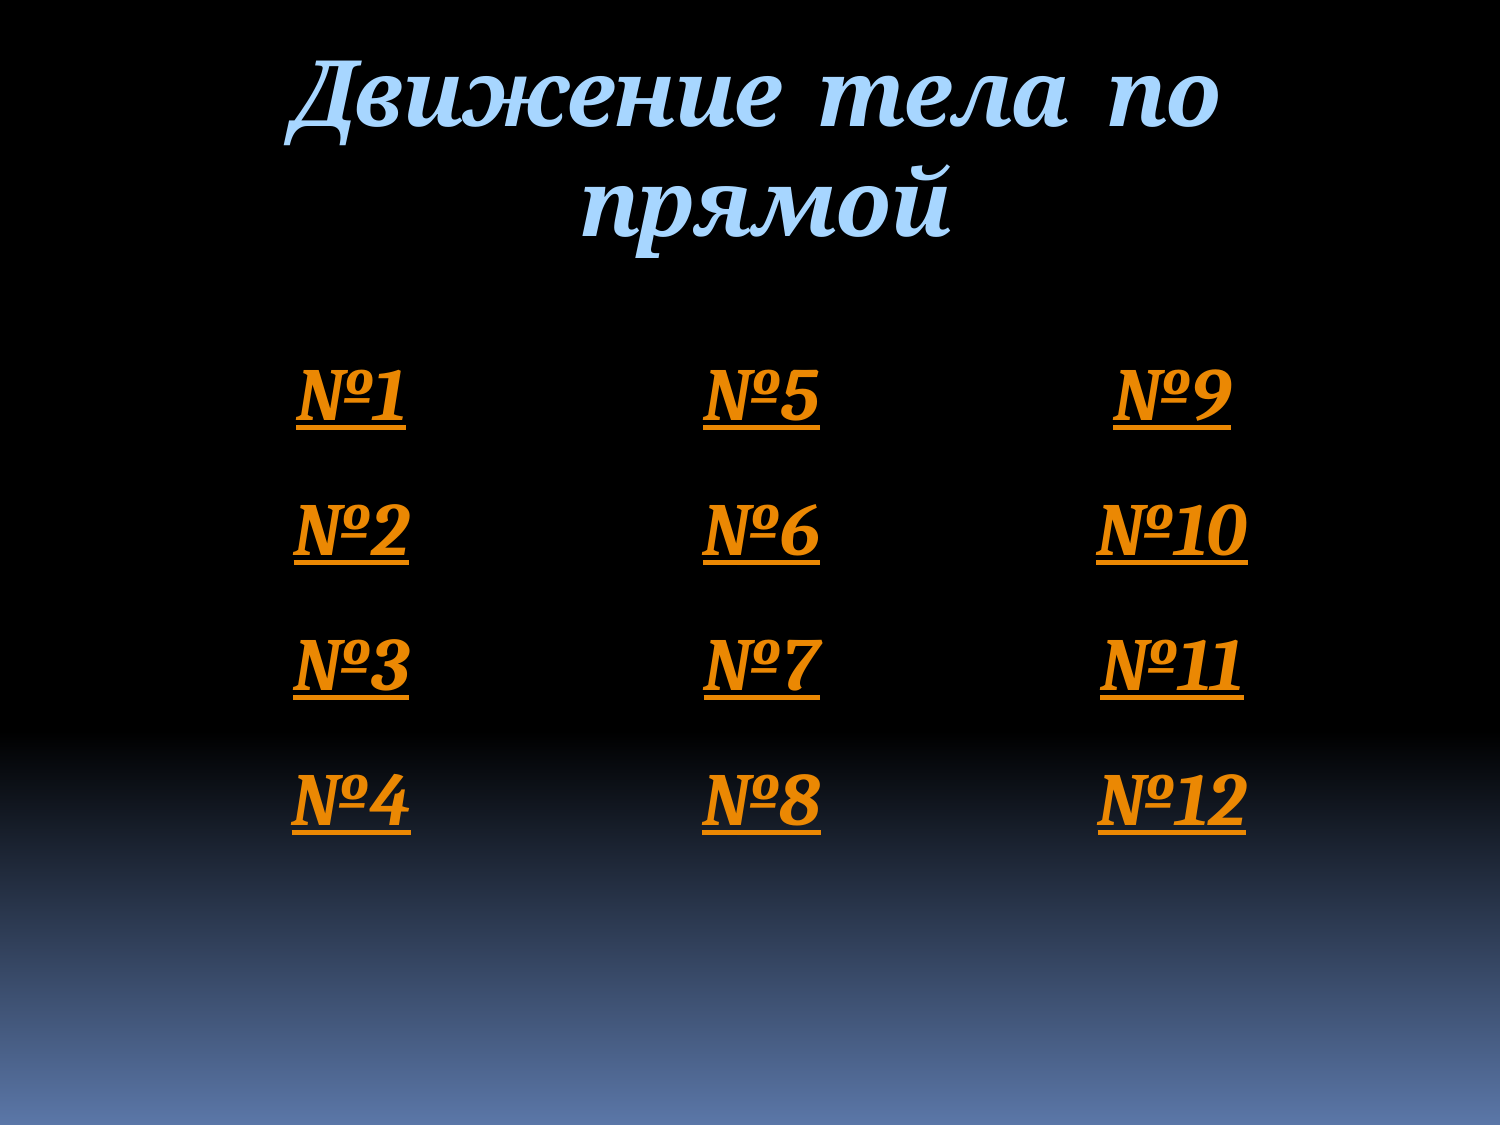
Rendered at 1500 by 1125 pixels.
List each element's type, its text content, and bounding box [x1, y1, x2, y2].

list №1 №2 №3 №4 №5 №6 №7 №8 №9 №10 №11 №12 [175, 292, 1348, 938]
title Движение тела по прямой [46, 27, 1397, 263]
